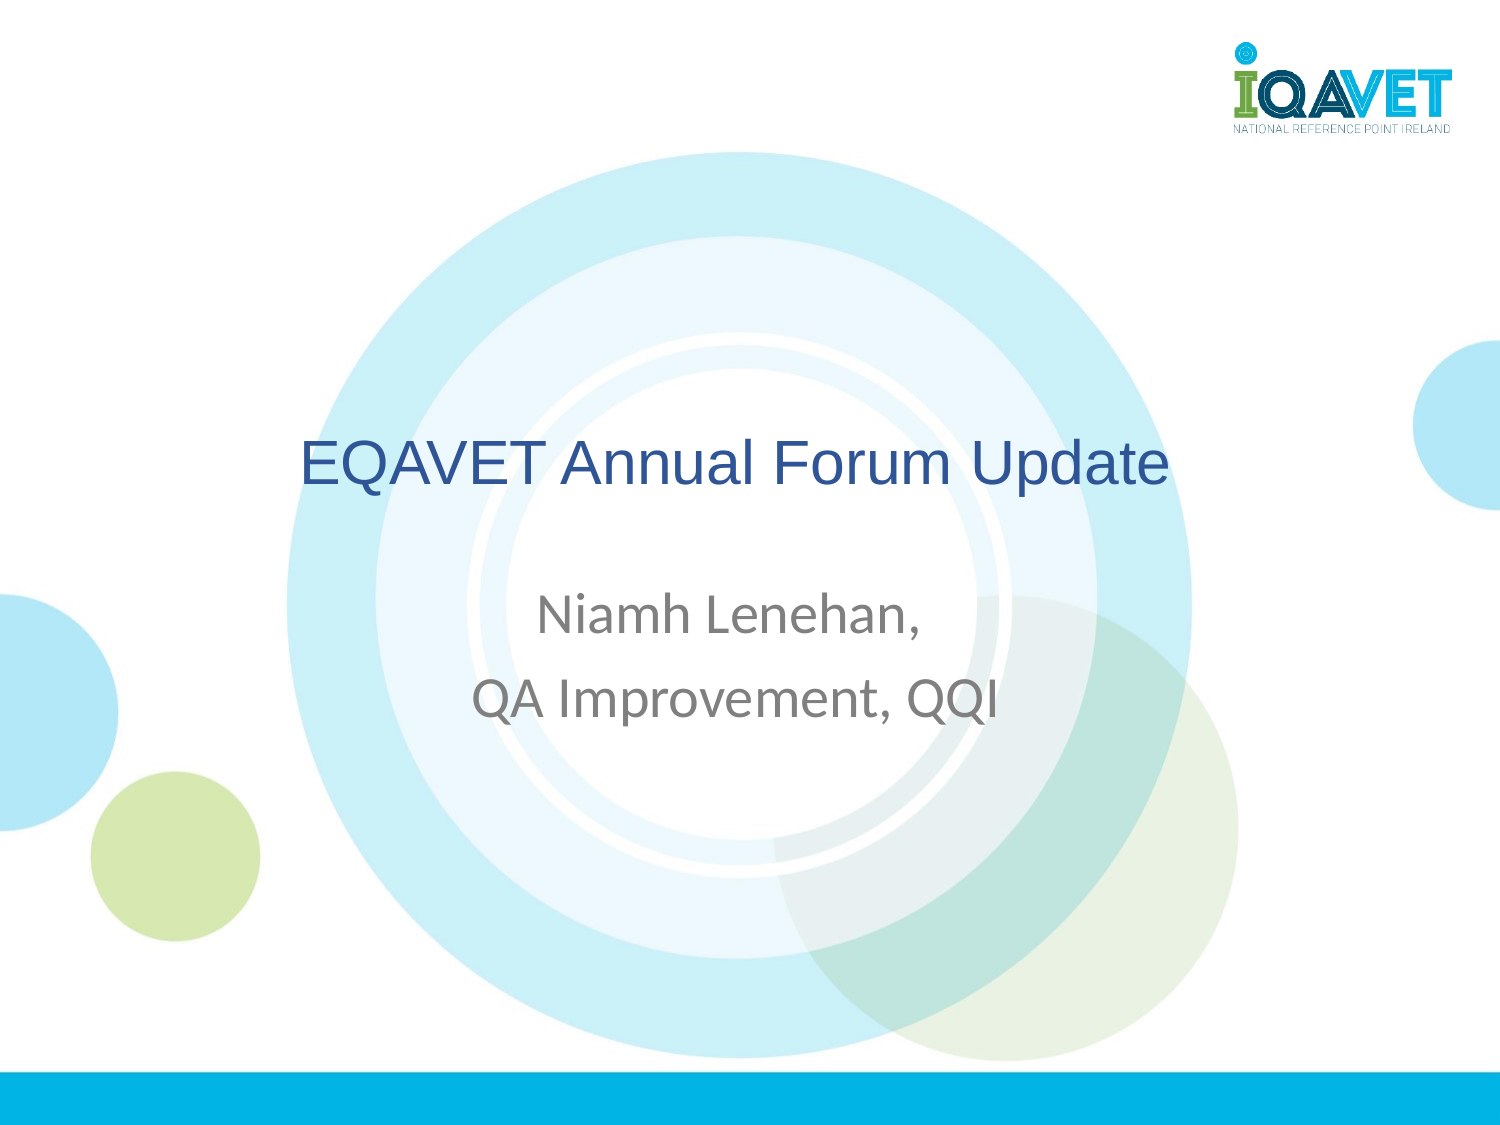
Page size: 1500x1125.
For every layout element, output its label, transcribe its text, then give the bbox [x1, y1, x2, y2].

list Niamh Lenehan, QA Improvement, QQI [383, 576, 1088, 1014]
picture [0, 42, 1500, 1073]
title EQAVET Annual Forum Update [89, 355, 1383, 573]
